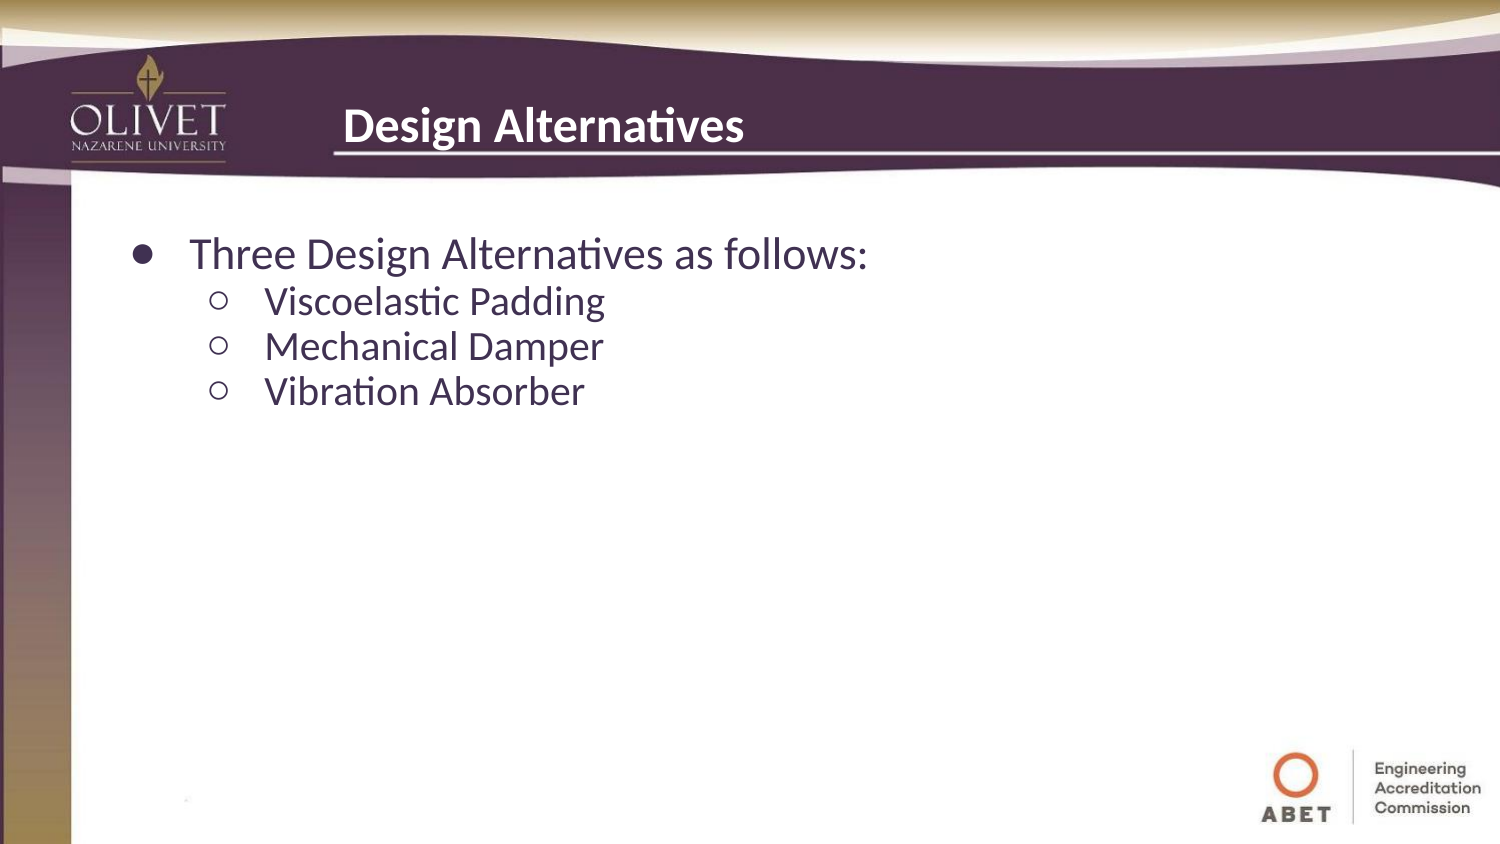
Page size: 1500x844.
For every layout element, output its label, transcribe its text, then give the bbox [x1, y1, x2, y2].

list Three Design Alternatives as follows: Viscoelastic Padding Mechanical Damper Vibration Absorber [103, 224, 1397, 760]
title Design Alternatives [331, 44, 1397, 208]
picture [0, 0, 1500, 844]
